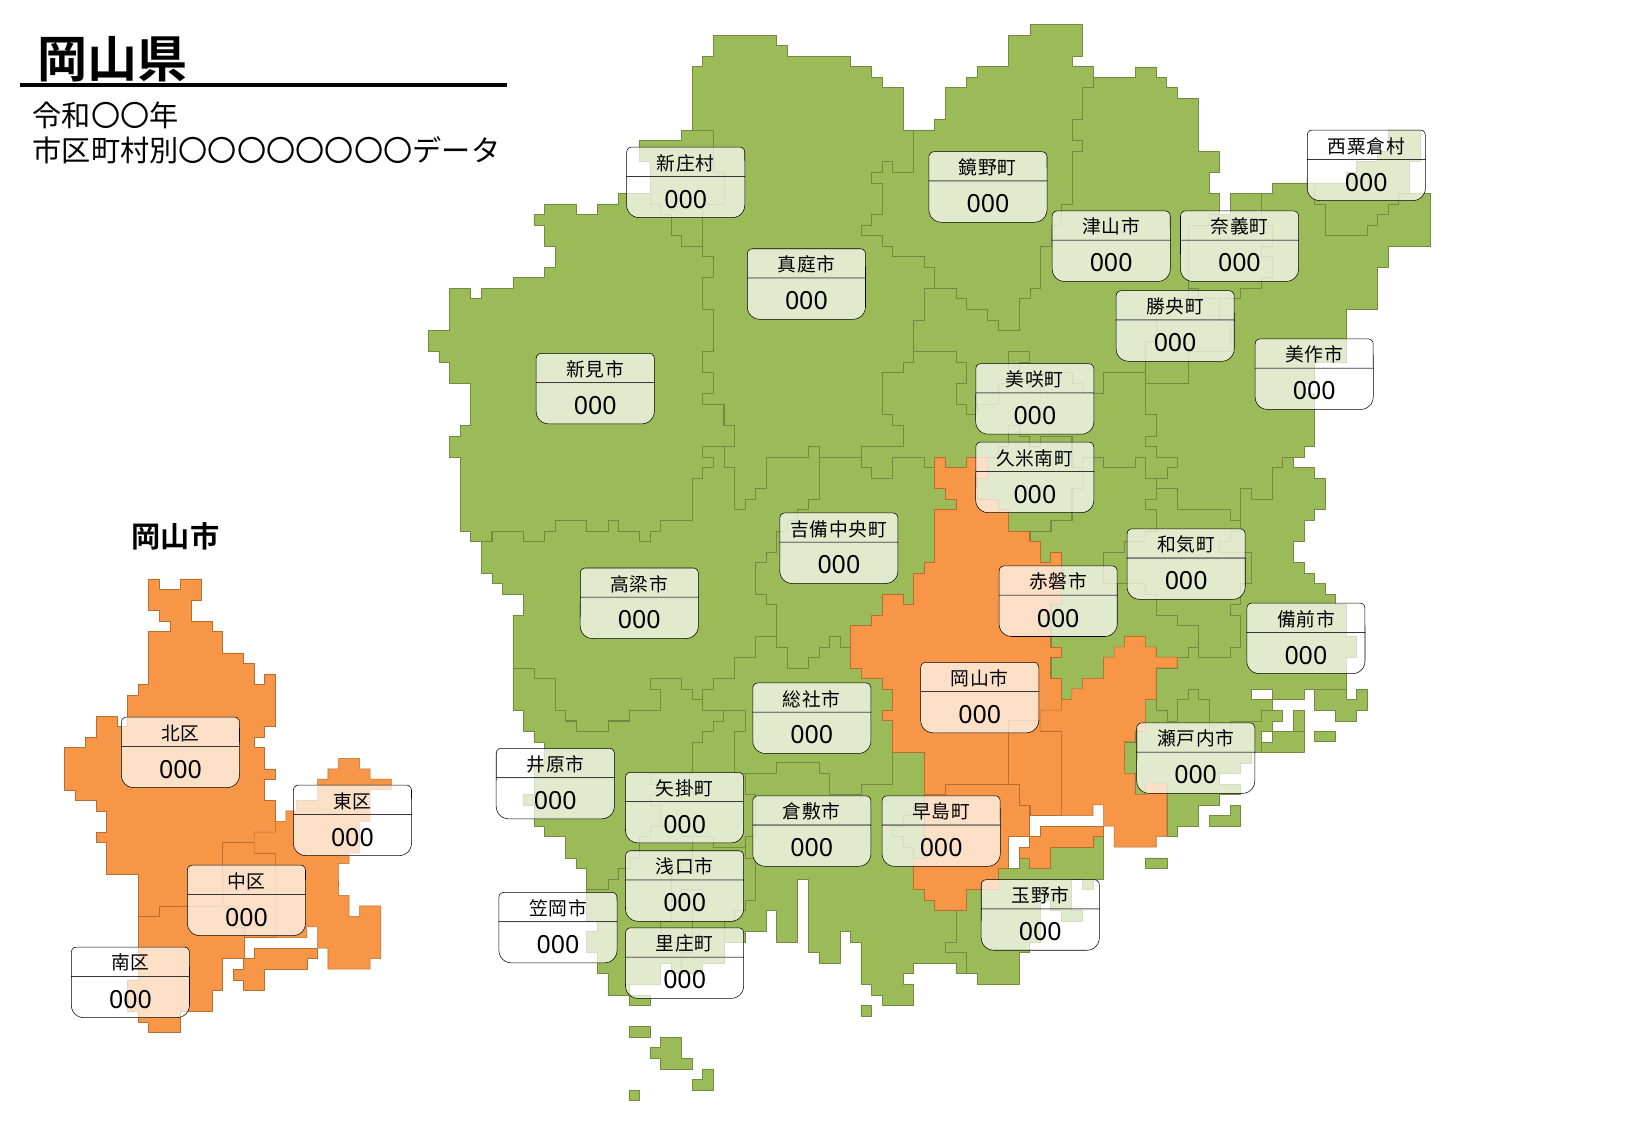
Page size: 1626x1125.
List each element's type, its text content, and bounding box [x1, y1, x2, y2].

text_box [580, 567, 699, 639]
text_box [747, 248, 866, 320]
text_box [881, 795, 1001, 867]
text_box 岡山市 [116, 510, 235, 561]
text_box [121, 716, 240, 788]
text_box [1126, 528, 1246, 600]
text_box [779, 512, 899, 584]
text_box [1246, 602, 1366, 674]
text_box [625, 772, 744, 844]
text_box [625, 928, 744, 999]
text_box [1115, 290, 1235, 362]
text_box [428, 24, 1431, 1101]
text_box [495, 748, 615, 820]
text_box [293, 784, 412, 856]
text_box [998, 565, 1118, 637]
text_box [64, 578, 392, 1033]
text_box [850, 456, 1178, 911]
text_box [1254, 338, 1374, 410]
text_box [625, 850, 744, 922]
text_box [928, 151, 1048, 223]
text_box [187, 864, 306, 936]
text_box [498, 892, 618, 964]
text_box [752, 682, 872, 754]
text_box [752, 795, 872, 867]
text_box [1180, 210, 1299, 282]
text_box 岡山県 [22, 20, 203, 83]
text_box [920, 662, 1040, 734]
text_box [535, 353, 655, 425]
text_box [975, 363, 1095, 435]
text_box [975, 441, 1095, 513]
text_box 令和〇〇年 市区町村別〇〇〇〇〇〇〇〇データ [17, 89, 423, 175]
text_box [1051, 210, 1171, 282]
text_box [1307, 129, 1426, 201]
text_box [626, 146, 746, 218]
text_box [980, 879, 1100, 951]
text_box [1136, 722, 1256, 794]
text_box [71, 946, 190, 1018]
